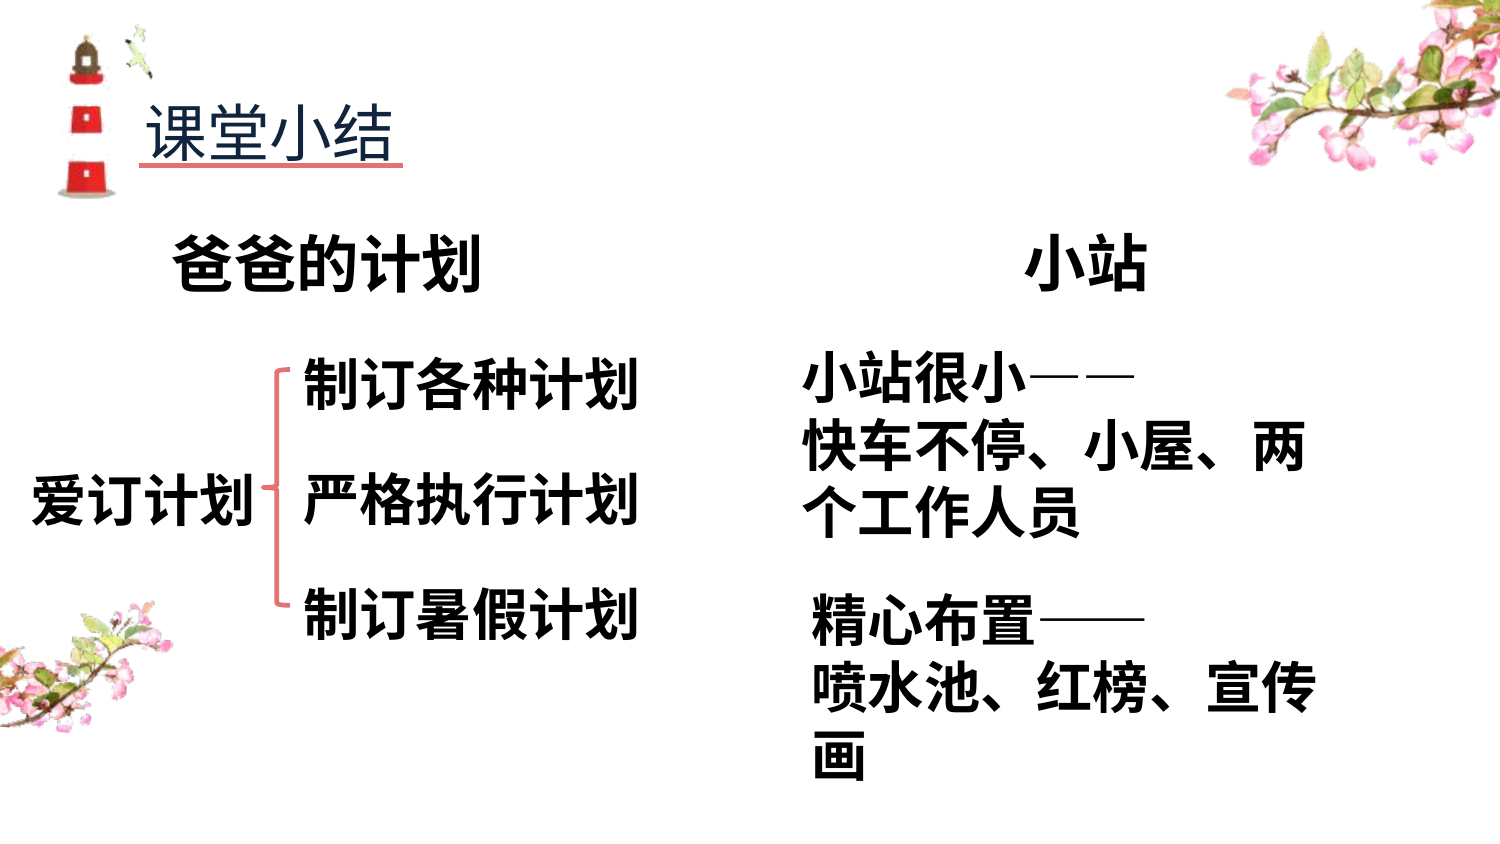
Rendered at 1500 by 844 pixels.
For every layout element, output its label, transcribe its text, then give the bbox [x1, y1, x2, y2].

text_box 爸爸的计划 [149, 212, 536, 306]
title 课堂小结 [179, 88, 412, 175]
picture [0, 15, 175, 205]
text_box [786, 334, 1387, 798]
text_box 小站 [1000, 211, 1173, 305]
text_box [15, 321, 670, 656]
picture [0, 582, 180, 741]
picture [1187, 0, 1500, 276]
